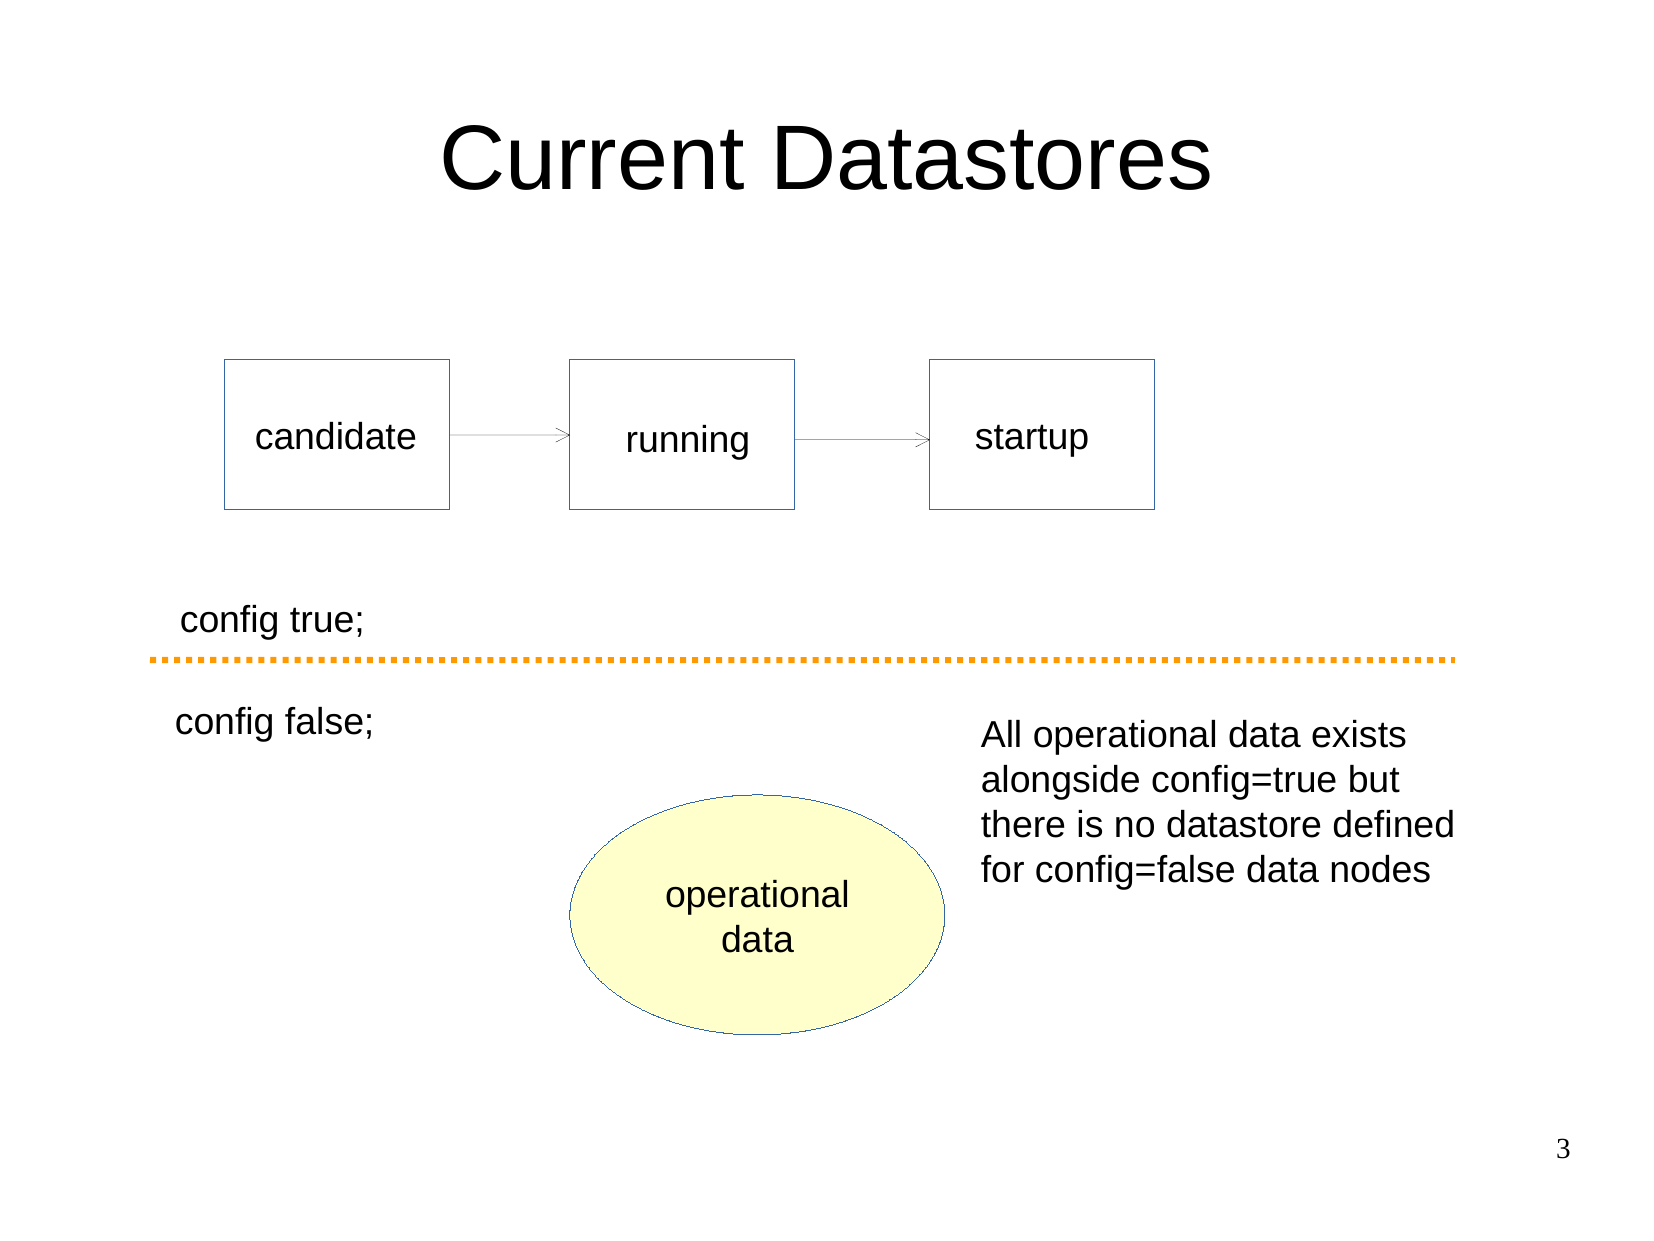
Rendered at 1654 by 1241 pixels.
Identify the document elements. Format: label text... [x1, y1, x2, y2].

text_box All operational data exists alongside config=true but there is no datastore defined for config=false data nodes [966, 702, 1470, 897]
text_box [224, 359, 450, 510]
title Current Datastores [82, 49, 1571, 257]
text_box config true; [165, 588, 380, 648]
text_box config false; [160, 689, 390, 750]
text_box candidate [240, 404, 432, 465]
text_box startup [960, 404, 1105, 465]
text_box operational data [569, 794, 945, 1035]
text_box running [610, 408, 765, 468]
text_box [569, 359, 795, 510]
slide_number 3 [1185, 1129, 1571, 1216]
text_box [449, 427, 571, 443]
text_box [929, 359, 1155, 510]
